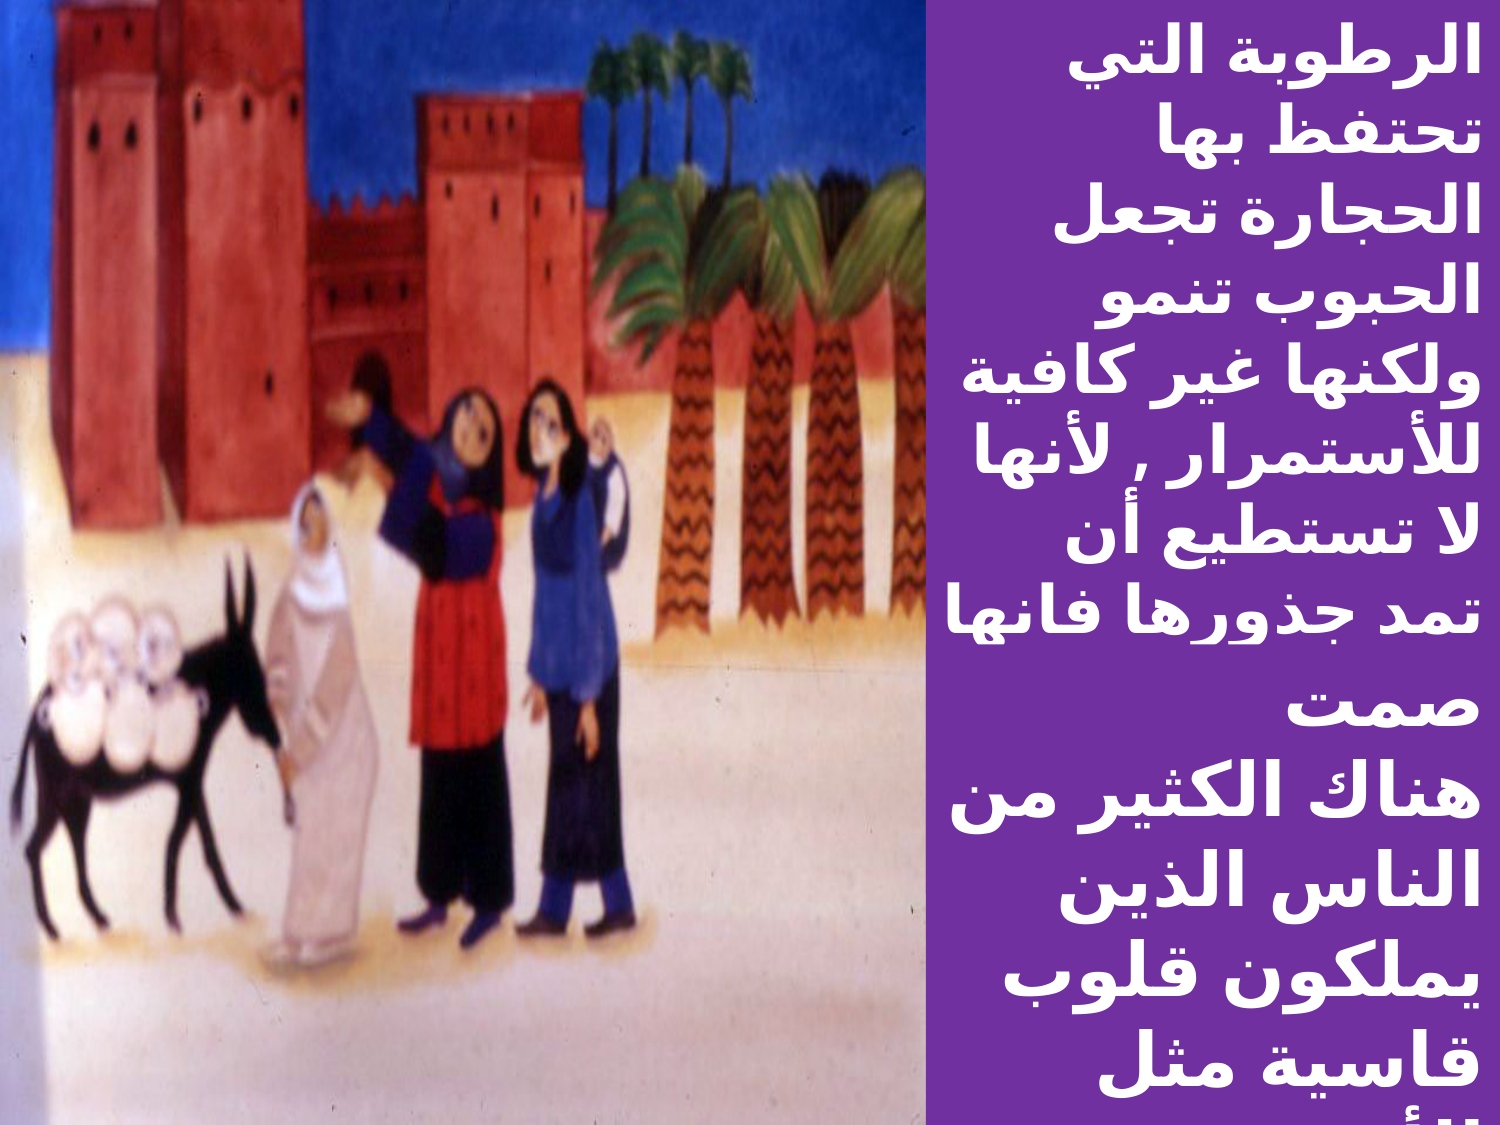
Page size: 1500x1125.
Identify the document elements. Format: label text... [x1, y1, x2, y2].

picture [0, 0, 927, 1125]
text_box الرطوبة التي تحتفظ بها الحجارة تجعل الحبوب تنمو ولكنها غير كافية للأستمرار , لأنها لا تستطيع أن تمد جذورها فانها بسرعة وبسبب حرارة الشمس ستيبس وتموت... [928, 0, 1500, 644]
text_box صمت هناك الكثير من الناس الذين يملكون قلوب قاسية مثل الأرض الصخرية. [931, 644, 1500, 1125]
